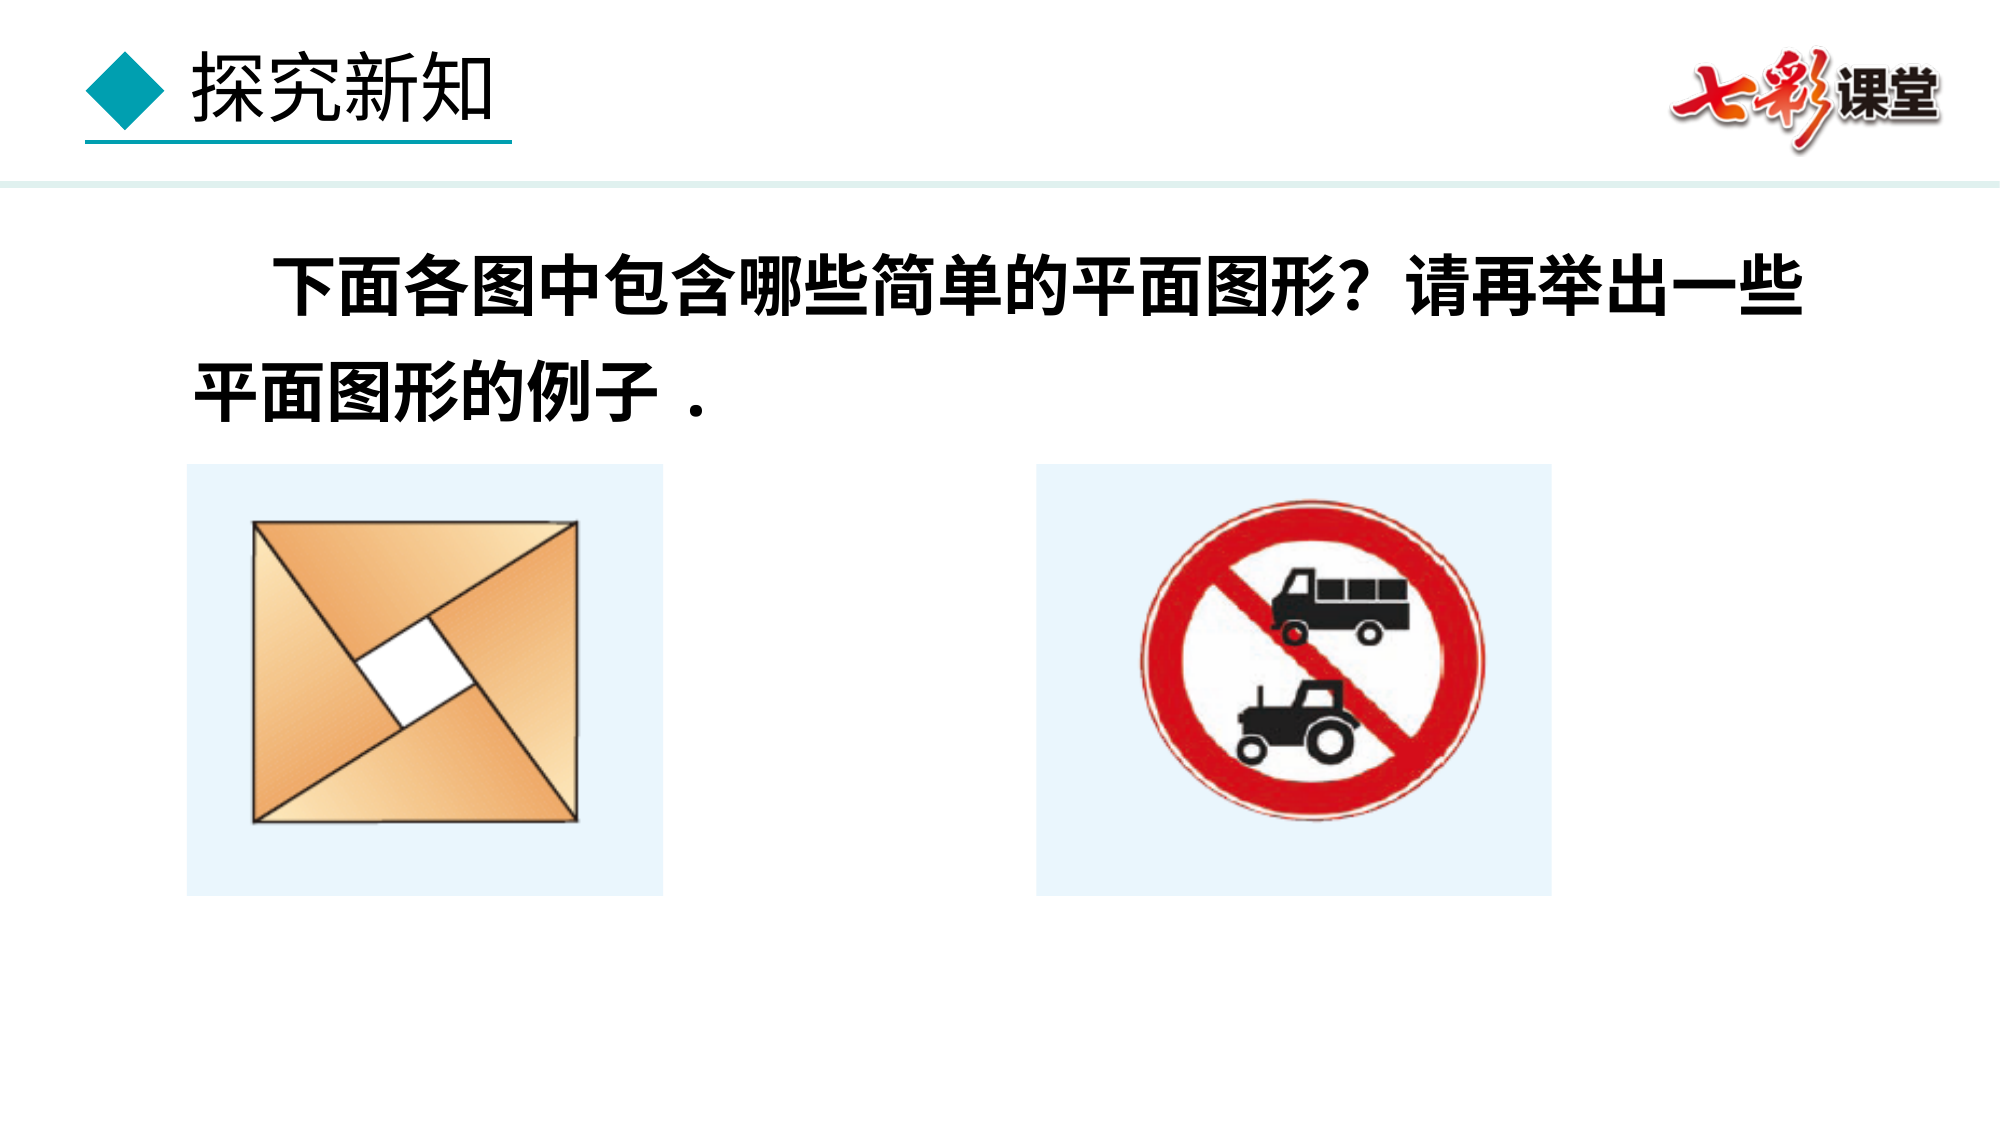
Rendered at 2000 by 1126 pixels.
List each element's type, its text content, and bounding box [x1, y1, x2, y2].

picture [1036, 464, 1552, 896]
picture [1666, 42, 1948, 157]
picture [186, 464, 664, 896]
text_box 下面各图中包含哪些简单的平面图形？请再举出一些平面图形的例子. [172, 208, 1847, 440]
